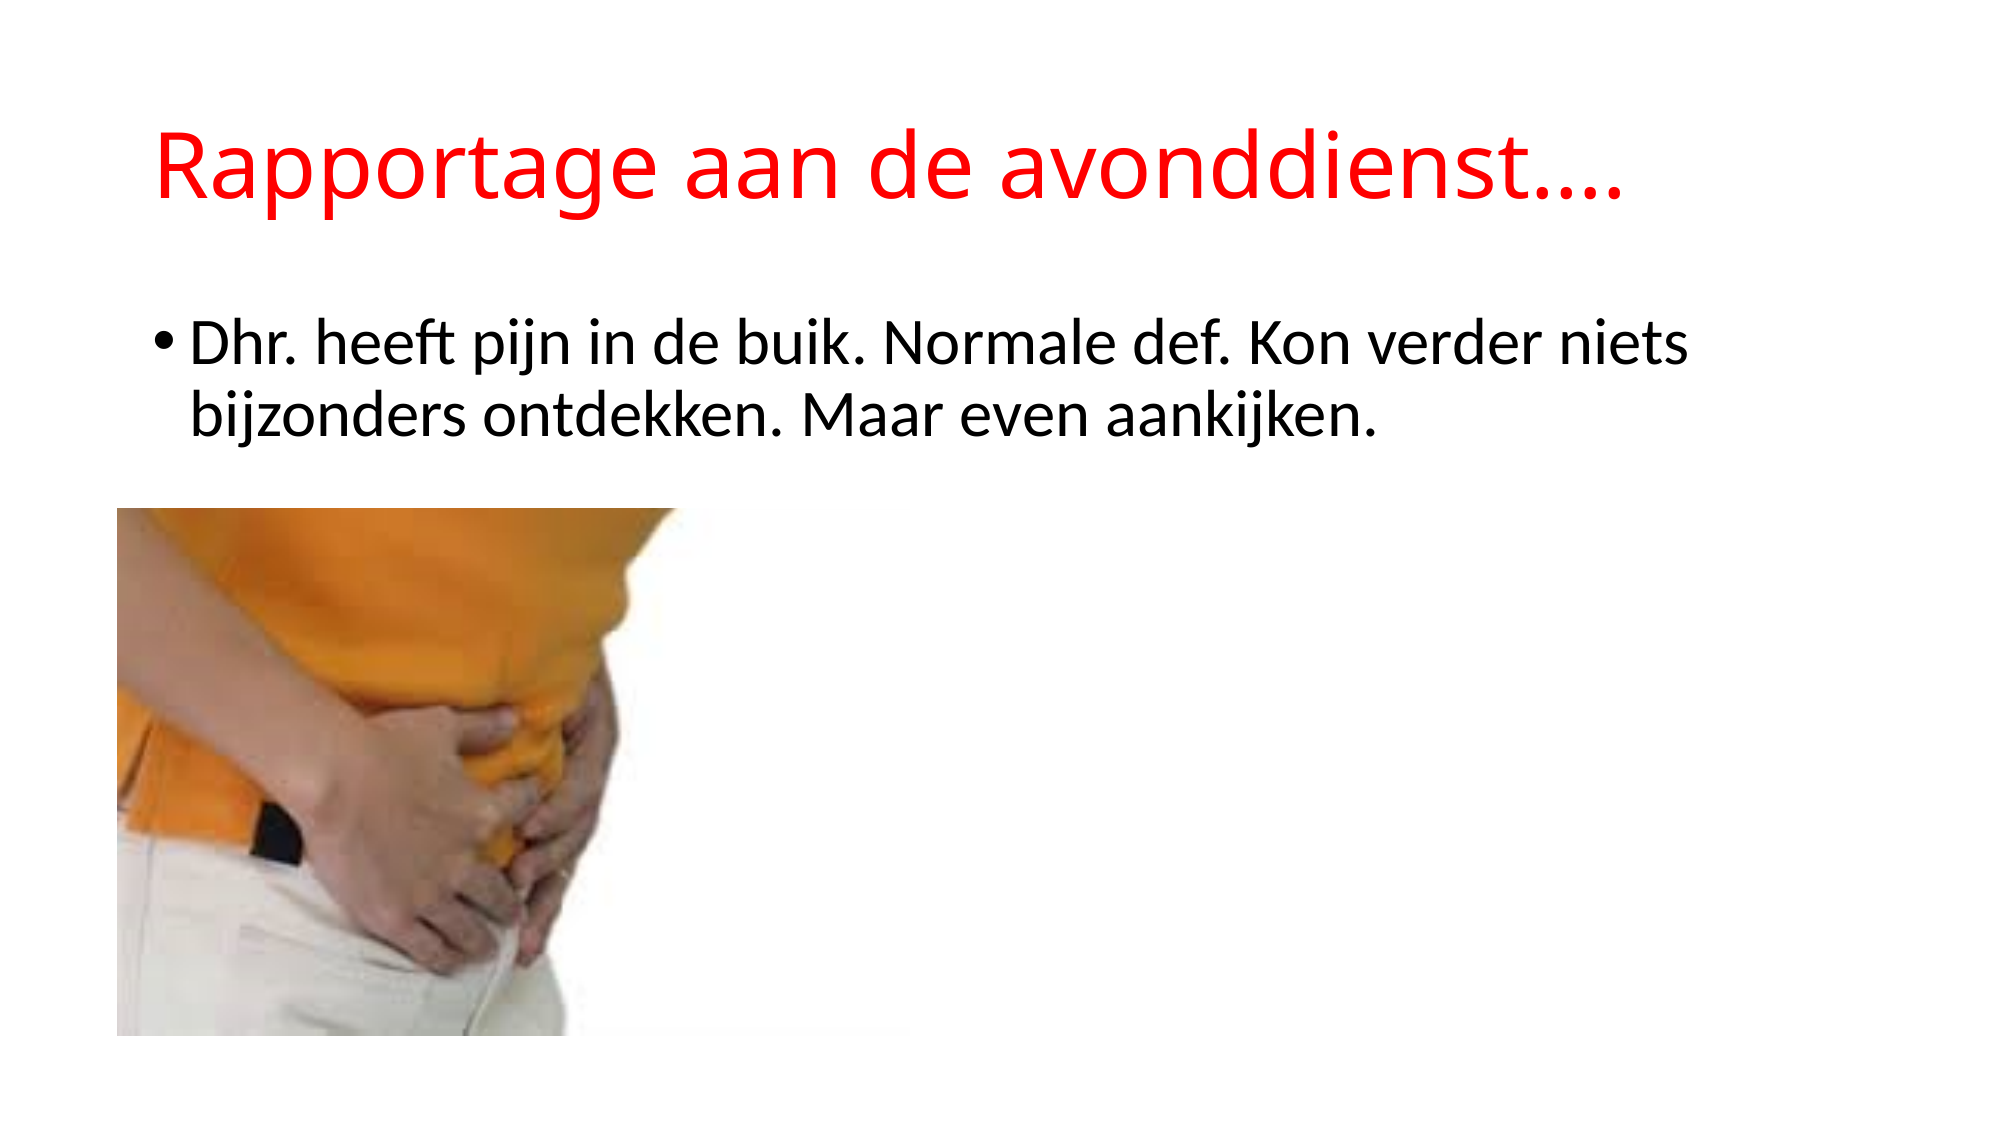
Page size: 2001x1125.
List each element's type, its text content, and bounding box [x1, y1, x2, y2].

list Dhr. heeft pijn in de buik. Normale def. Kon verder niets bijzonders ontdekken. Maar even aankijken. [137, 299, 1863, 1014]
picture [117, 508, 910, 1036]
title Rapportage aan de avonddienst…. [137, 59, 1863, 278]
